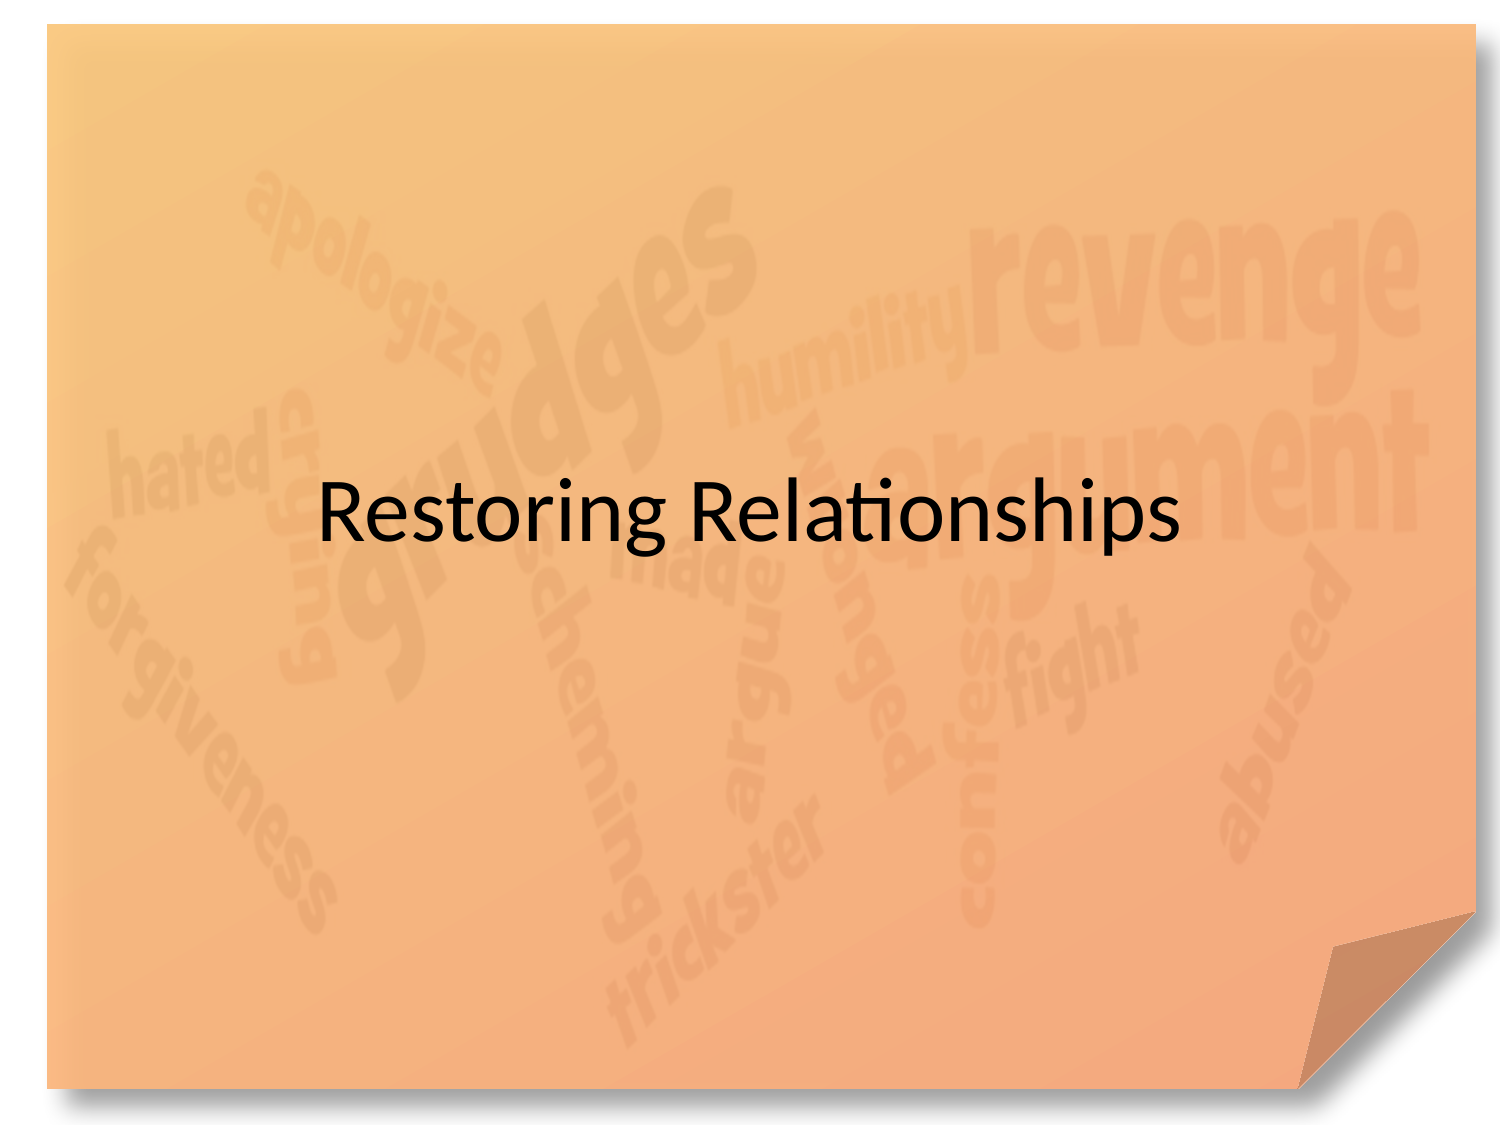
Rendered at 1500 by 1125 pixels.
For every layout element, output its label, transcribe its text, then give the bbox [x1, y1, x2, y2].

title Restoring Relationships [75, 45, 1425, 964]
picture [0, 0, 1500, 1125]
